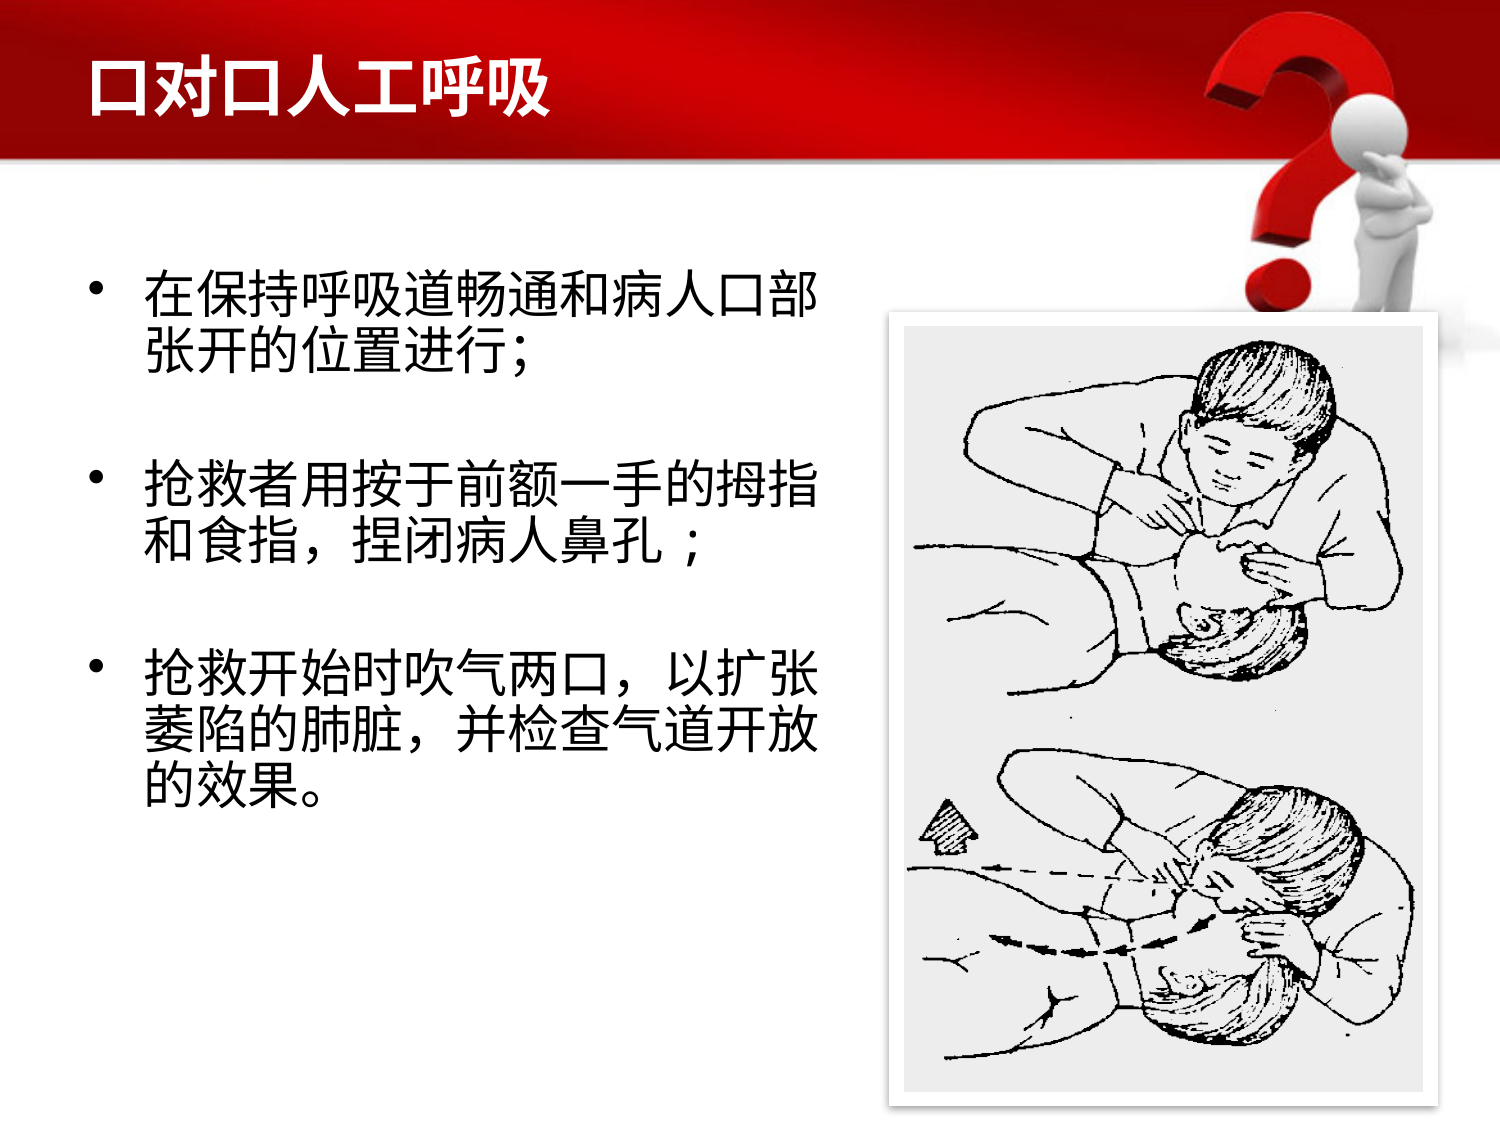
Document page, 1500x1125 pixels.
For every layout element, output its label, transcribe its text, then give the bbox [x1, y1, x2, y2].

picture [0, 0, 1500, 1125]
title 口对口人工呼吸 [70, 31, 1421, 139]
text_box 在保持呼吸道畅通和病人口部张开的位置进行； 抢救者用按于前额一手的拇指和食指，捏闭病人鼻孔; 抢救开始时吹气两口，以扩张萎陷的肺脏，并检查气道开放的效果。 [74, 262, 869, 1005]
